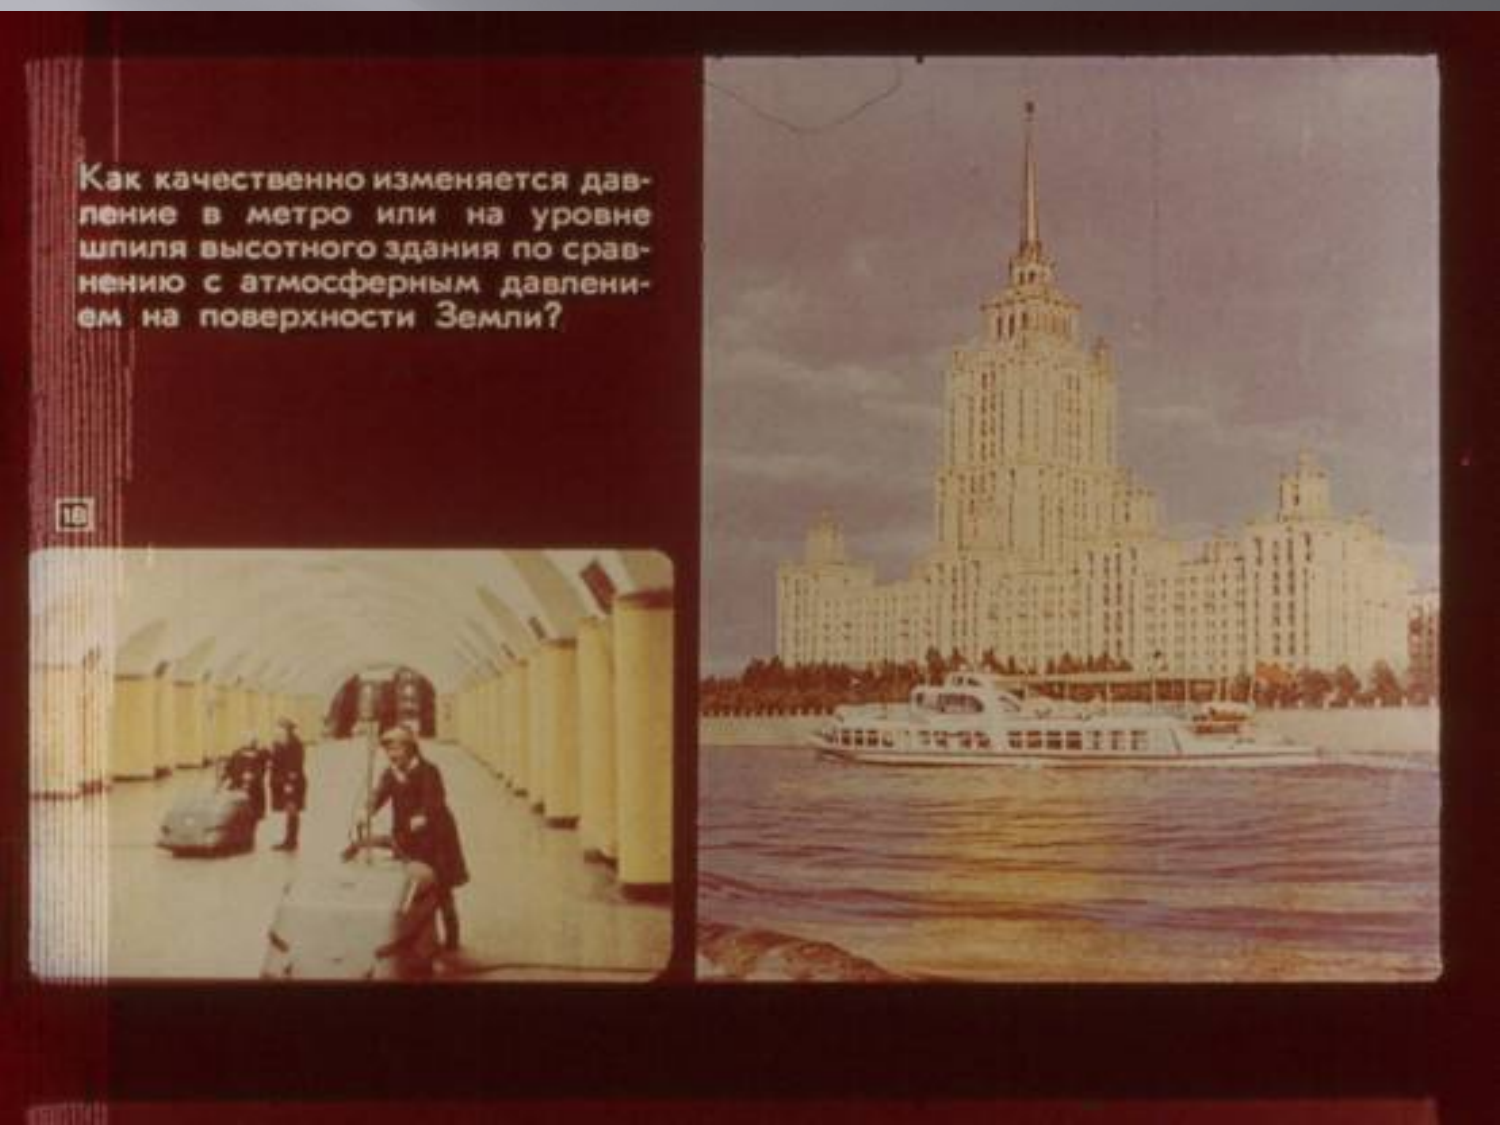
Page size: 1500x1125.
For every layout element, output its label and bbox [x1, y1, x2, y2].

list [0, 11, 1500, 1125]
